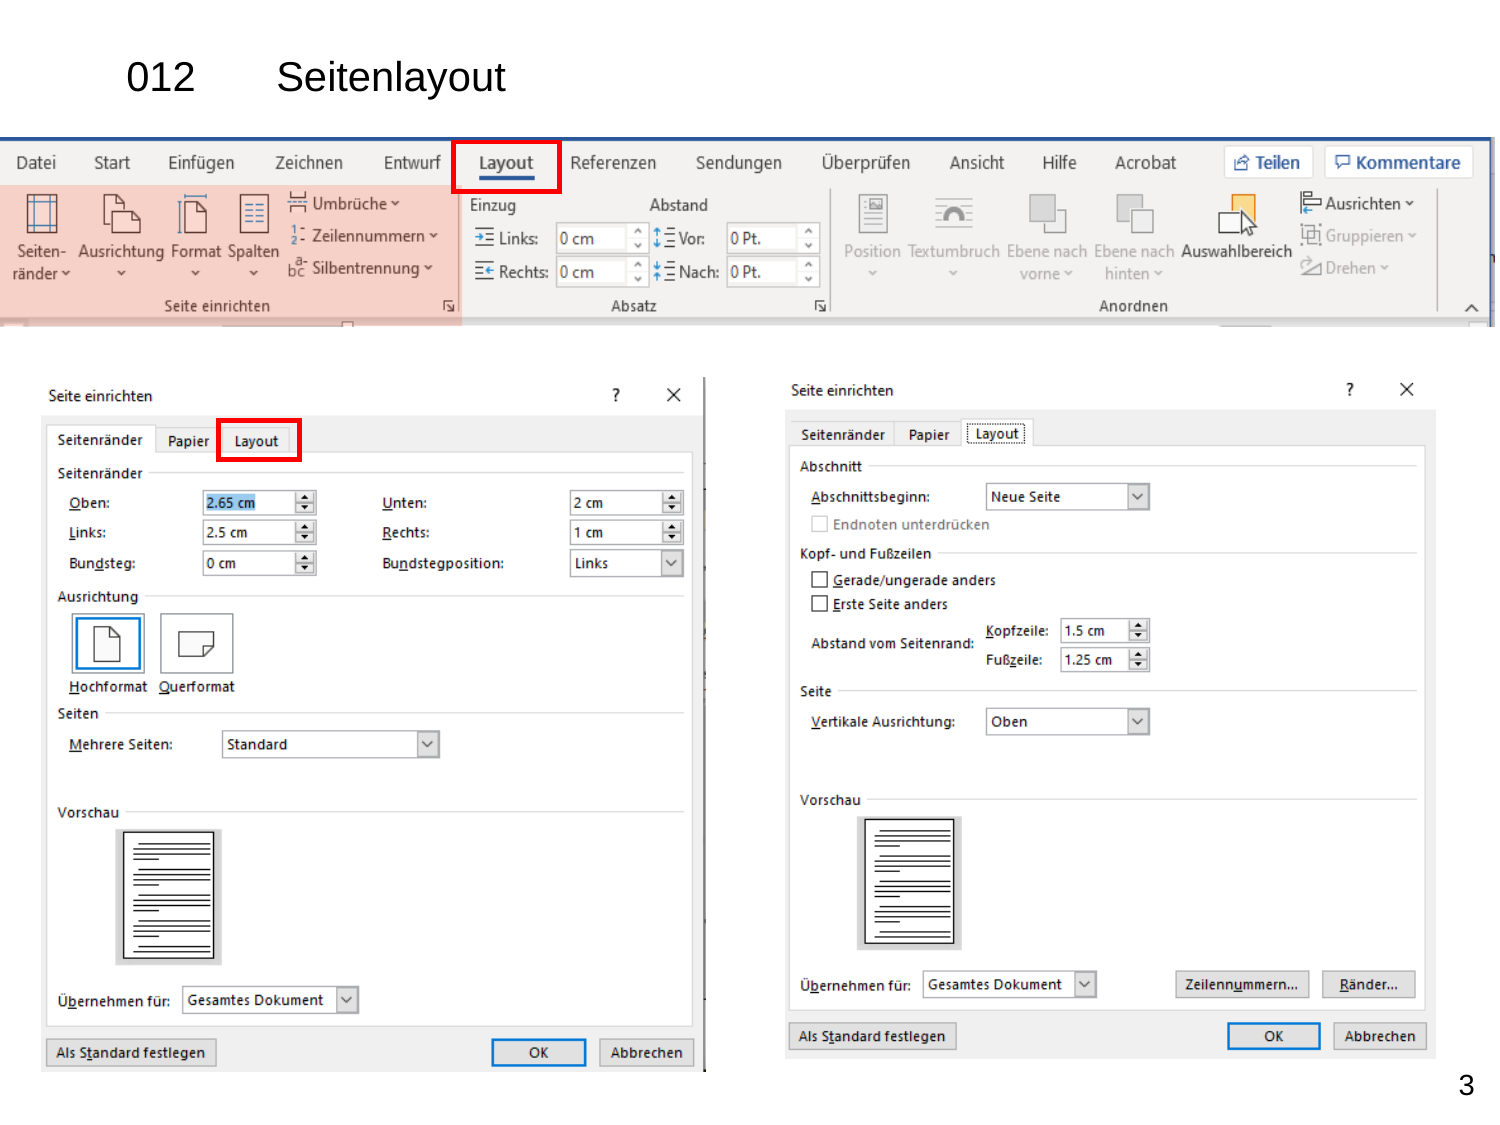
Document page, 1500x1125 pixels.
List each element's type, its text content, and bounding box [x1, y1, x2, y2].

picture [41, 377, 706, 1072]
list 012 Seitenlayout [111, 42, 1389, 114]
picture [0, 137, 1495, 327]
slide_number 3 [1139, 1058, 1490, 1125]
picture [785, 373, 1436, 1059]
